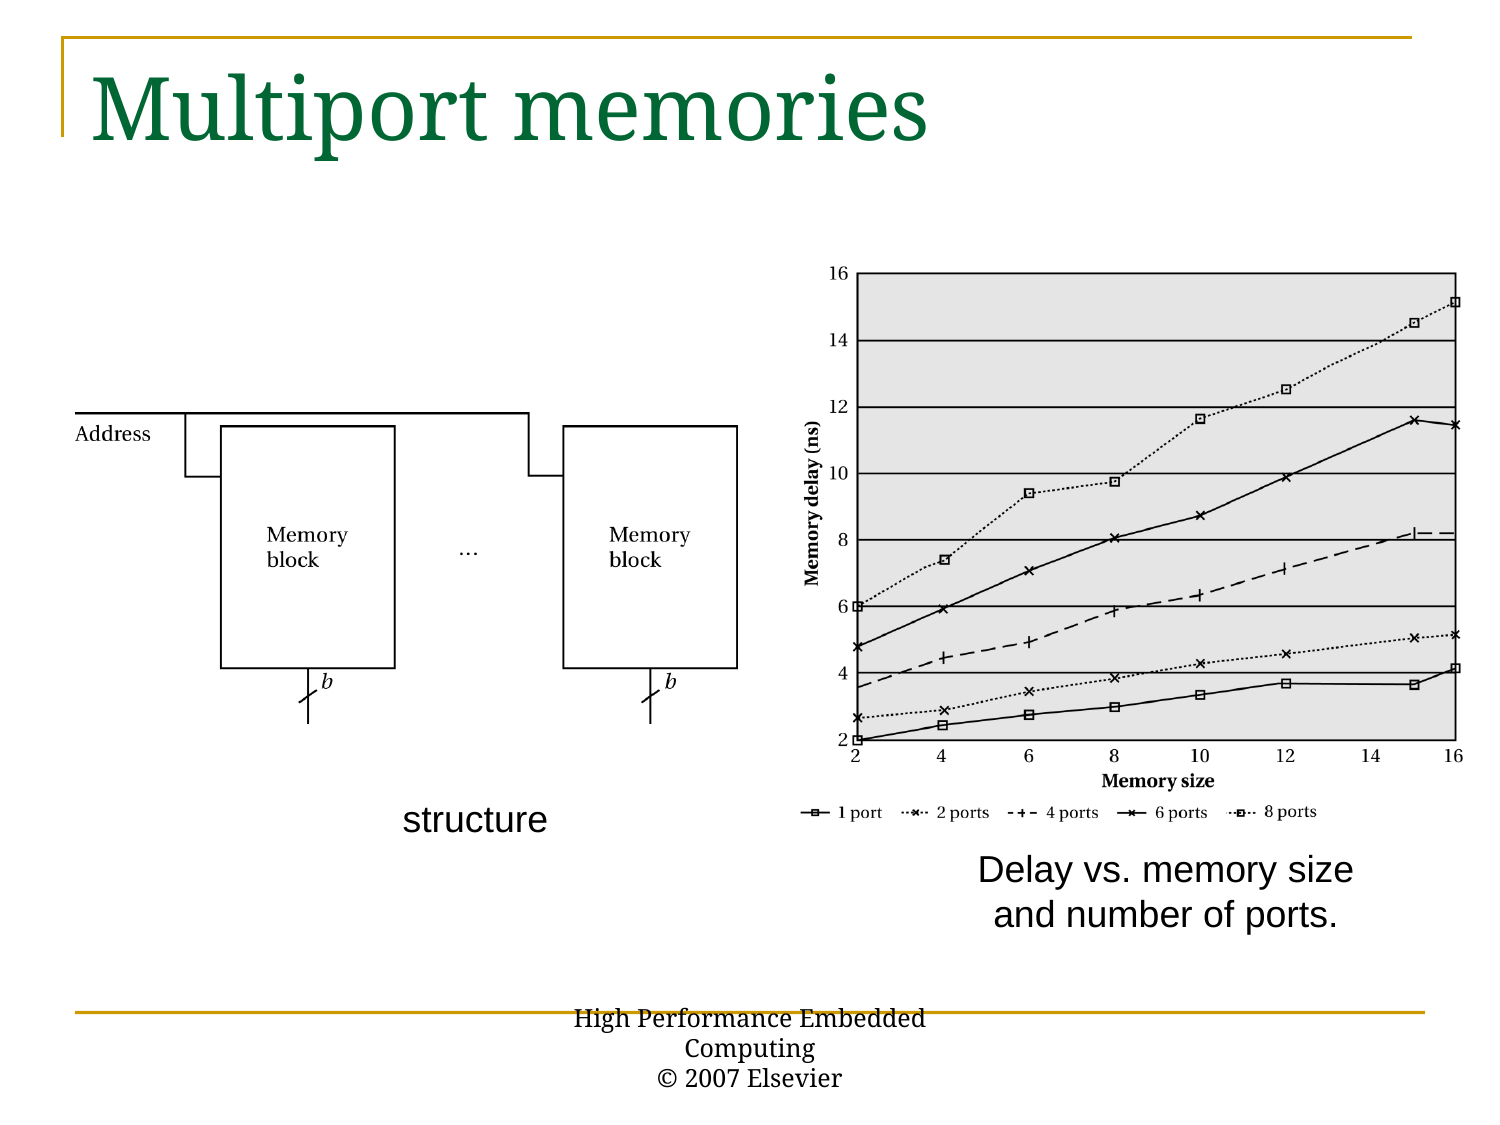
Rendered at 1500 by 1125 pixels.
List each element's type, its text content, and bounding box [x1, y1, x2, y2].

text_box Delay vs. memory size and number of ports. [962, 837, 1370, 943]
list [799, 262, 1463, 822]
title Multiport memories [75, 45, 1425, 233]
footer High Performance Embedded Computing © 2007 Elsevier [512, 1025, 988, 1100]
text_box structure [387, 787, 564, 848]
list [74, 412, 738, 724]
